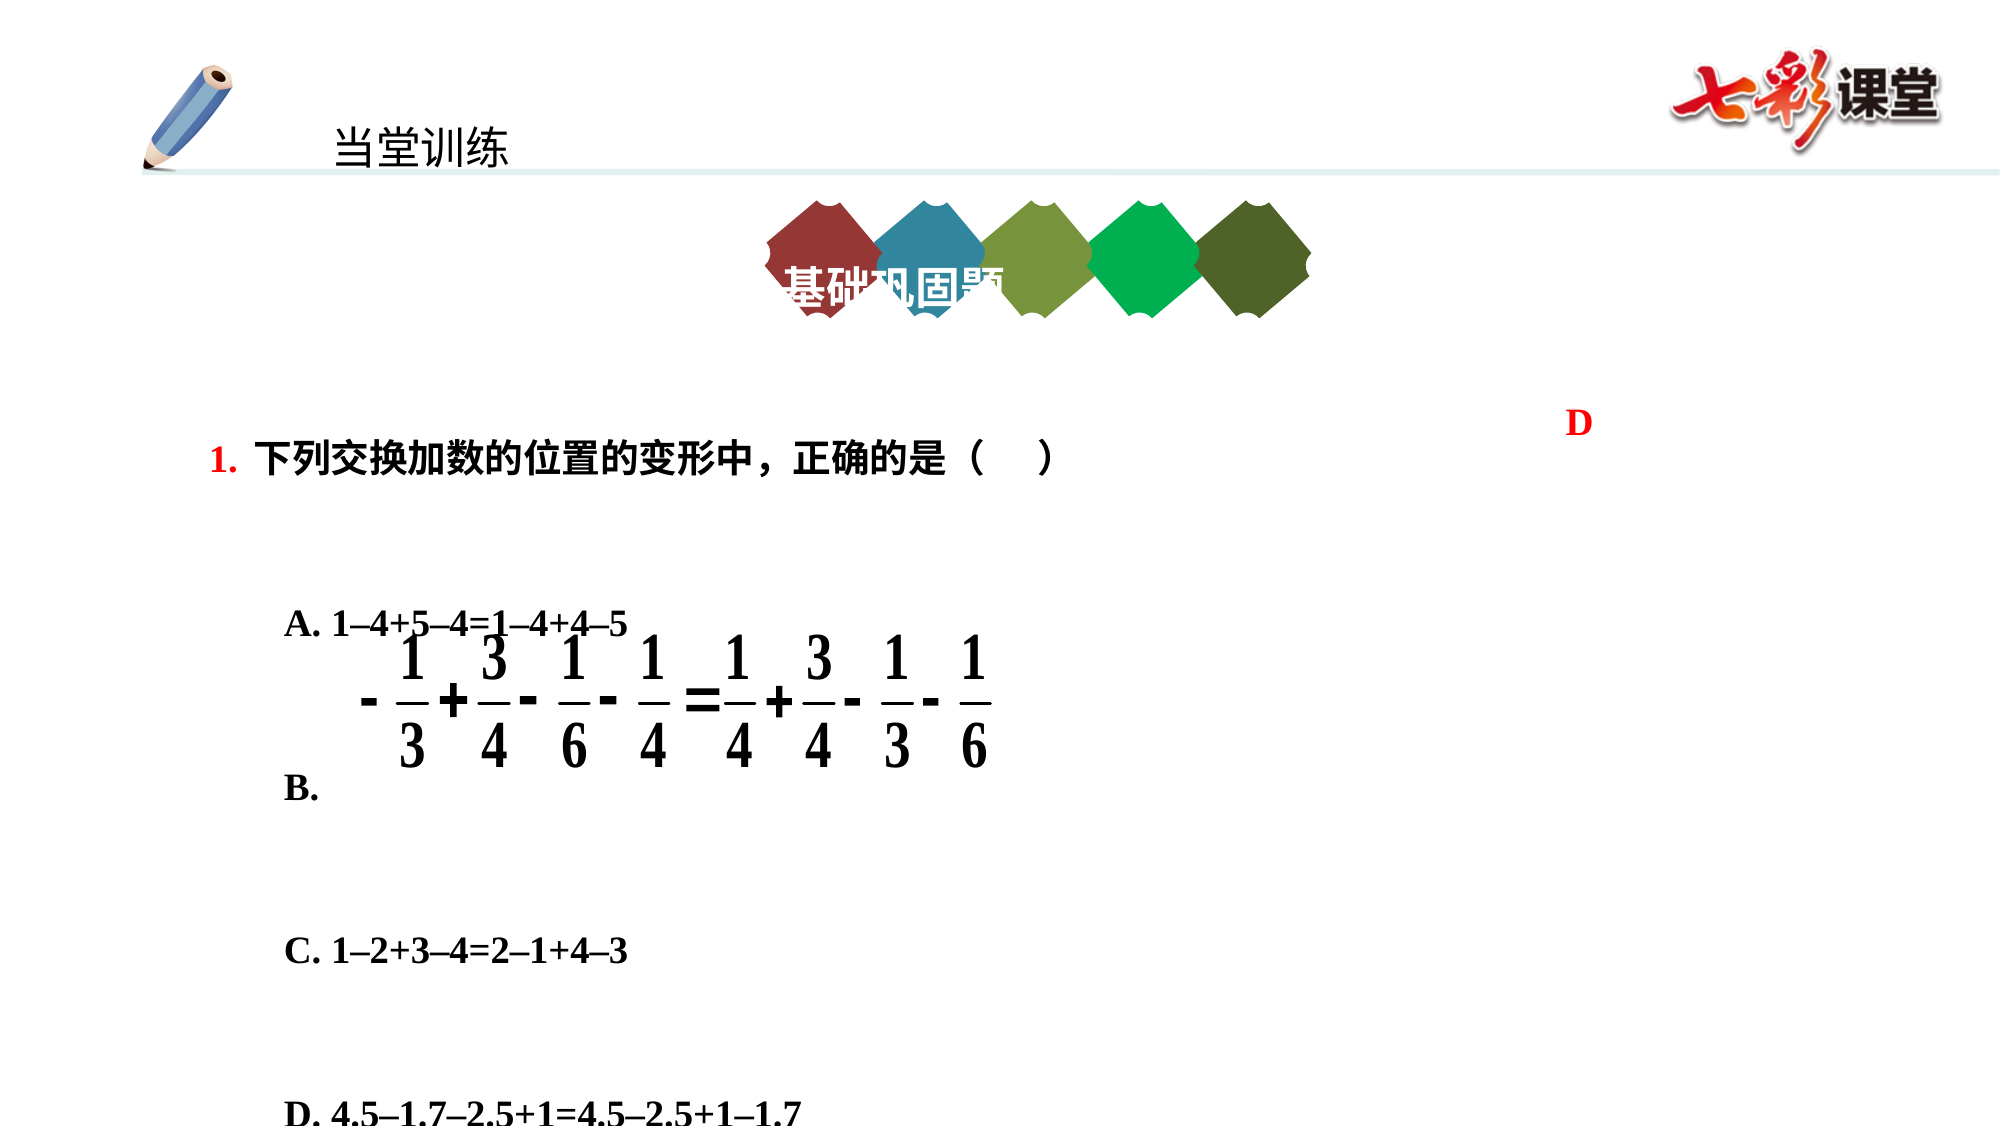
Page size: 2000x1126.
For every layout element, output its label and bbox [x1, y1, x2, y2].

text_box [193, 308, 1807, 1031]
text_box [766, 200, 1310, 310]
picture [133, 42, 242, 195]
picture [1666, 42, 1948, 157]
